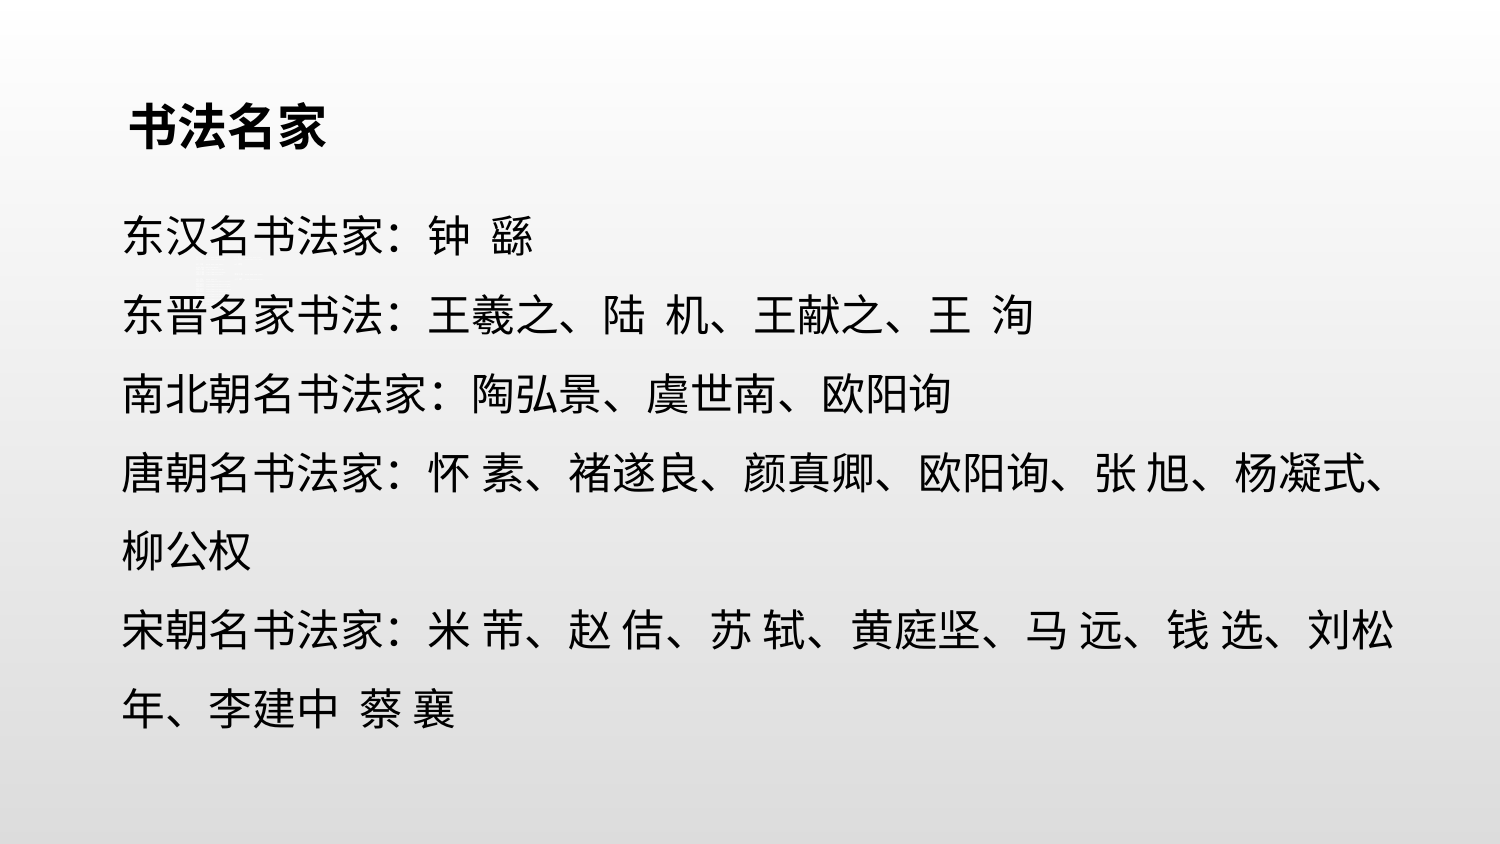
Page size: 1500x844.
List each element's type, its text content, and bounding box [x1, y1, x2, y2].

text_box 东汉名书法家：钟 繇 东晋名家书法：王羲之、陆 机、王献之、王 洵 南北朝名书法家：陶弘景、虞世南、欧阳询 唐朝名书法家：怀 素、褚遂良、颜真卿、欧阳询、张 旭、杨凝式、柳公权 宋朝名书法家：米 芾、赵 佶、苏 轼、黄庭坚、马 远、钱 选、刘松年、李建中 蔡 襄 [109, 177, 1446, 740]
text_box 书法名家 [116, 89, 553, 161]
